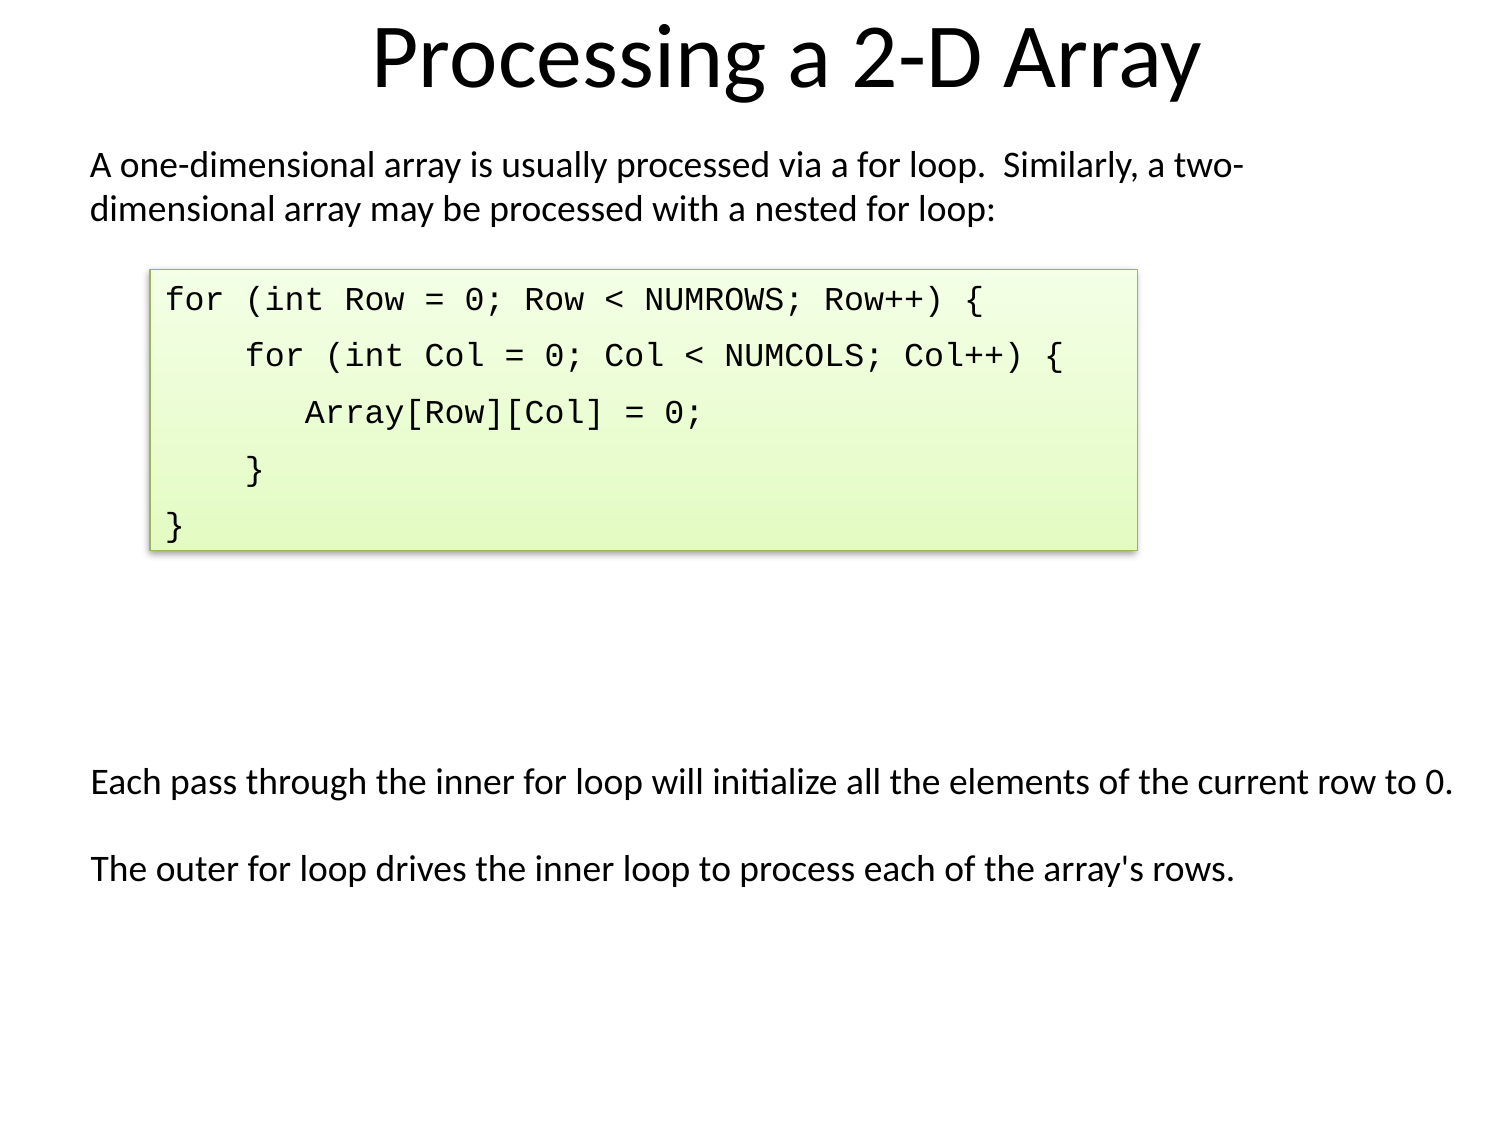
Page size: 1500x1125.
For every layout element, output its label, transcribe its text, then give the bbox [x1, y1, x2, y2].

list A one-dimensional array is usually processed via a for loop. Similarly, a two-dimensional array may be processed with a nested for loop: [86, 136, 1388, 784]
text_box for (int Row = 0; Row < NUMROWS; Row++) { for (int Col = 0; Col < NUMCOLS; Col++) { Array[Row][Col] = 0; } } [149, 269, 1138, 551]
text_box Each pass through the inner for loop will initialize all the elements of the current row to 0. The outer for loop drives the inner loop to process each of the array's rows. [87, 753, 1463, 894]
title Processing a 2-D Array [74, 16, 1500, 138]
